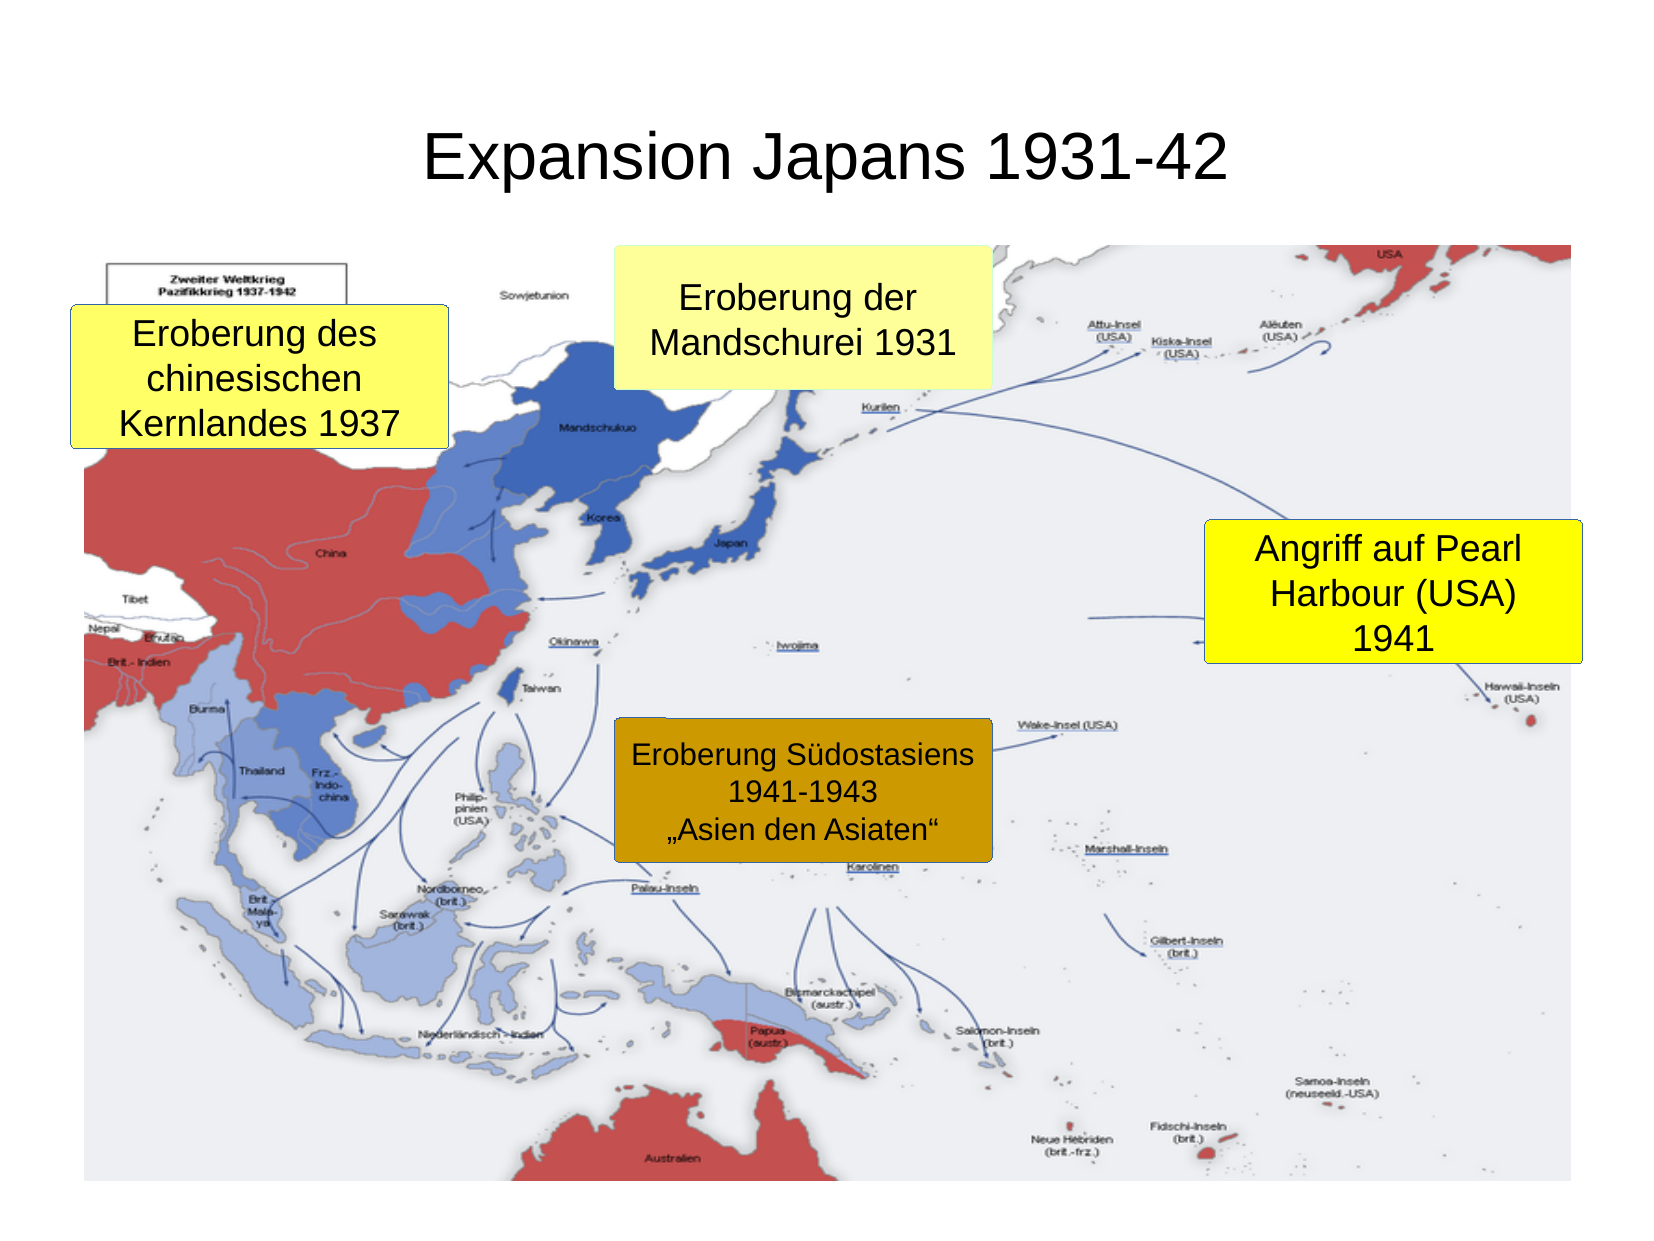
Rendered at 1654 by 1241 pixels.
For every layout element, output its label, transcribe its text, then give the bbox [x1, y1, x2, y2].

text_box Eroberung des chinesischen Kernlandes 1937 [70, 304, 78, 449]
picture [83, 245, 1572, 1182]
text_box Expansion Japans 1931-42 [82, 49, 1571, 246]
text_box Angriff auf Pearl Harbour (USA) 1941 [1575, 519, 1583, 664]
